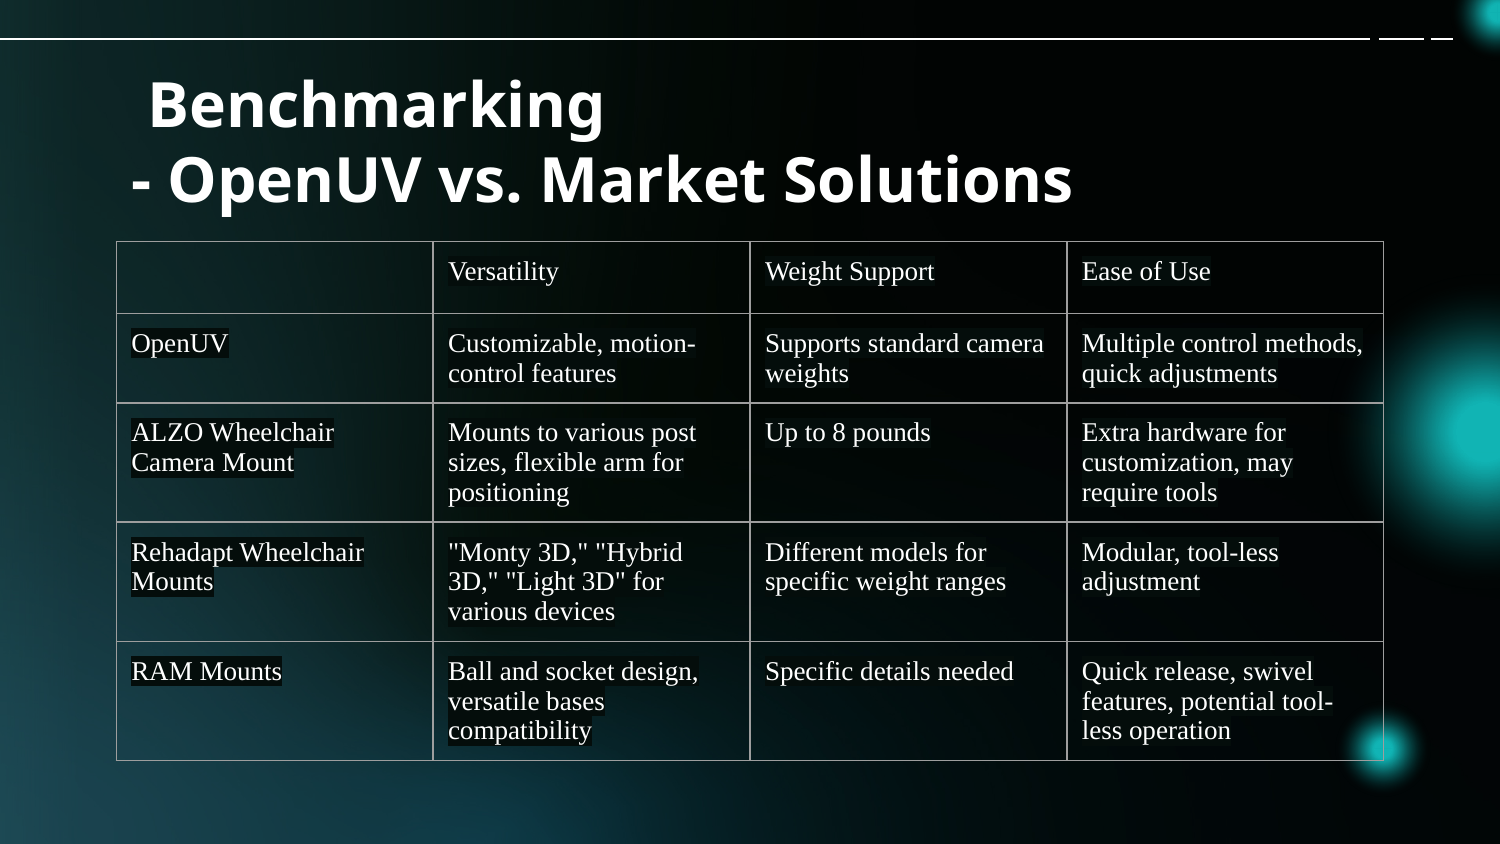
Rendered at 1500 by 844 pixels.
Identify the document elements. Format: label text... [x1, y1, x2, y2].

table_cell Supports standard camera weights [751, 314, 1066, 402]
table_cell Customizable, motion-control features [434, 314, 749, 402]
table_cell RAM Mounts [117, 642, 432, 760]
title Benchmarking - OpenUV vs. Market Solutions [116, 50, 1384, 145]
table_cell Extra hardware for customization, may require tools [1068, 404, 1383, 521]
table_cell Different models for specific weight ranges [751, 523, 1066, 641]
table_cell ALZO Wheelchair Camera Mount [117, 404, 432, 521]
table_cell Rehadapt Wheelchair Mounts [117, 523, 432, 641]
table_cell Modular, tool-less adjustment [1068, 523, 1383, 641]
table_cell Quick release, swivel features, potential tool-less operation [1068, 642, 1383, 760]
table_header [117, 242, 432, 313]
table_cell "Monty 3D," "Hybrid 3D," "Light 3D" for various devices [434, 523, 749, 641]
table_cell Up to 8 pounds [751, 404, 1066, 521]
table_cell Specific details needed [751, 642, 1066, 760]
table_cell Multiple control methods, quick adjustments [1068, 314, 1383, 402]
picture [0, 0, 1500, 844]
table_cell Ball and socket design, versatile bases compatibility [434, 642, 749, 760]
table_header Weight Support [751, 242, 1066, 313]
table_cell Mounts to various post sizes, flexible arm for positioning [434, 404, 749, 521]
table_header Versatility [434, 242, 749, 313]
table_header Ease of Use [1068, 242, 1383, 313]
table_cell OpenUV [117, 314, 432, 402]
